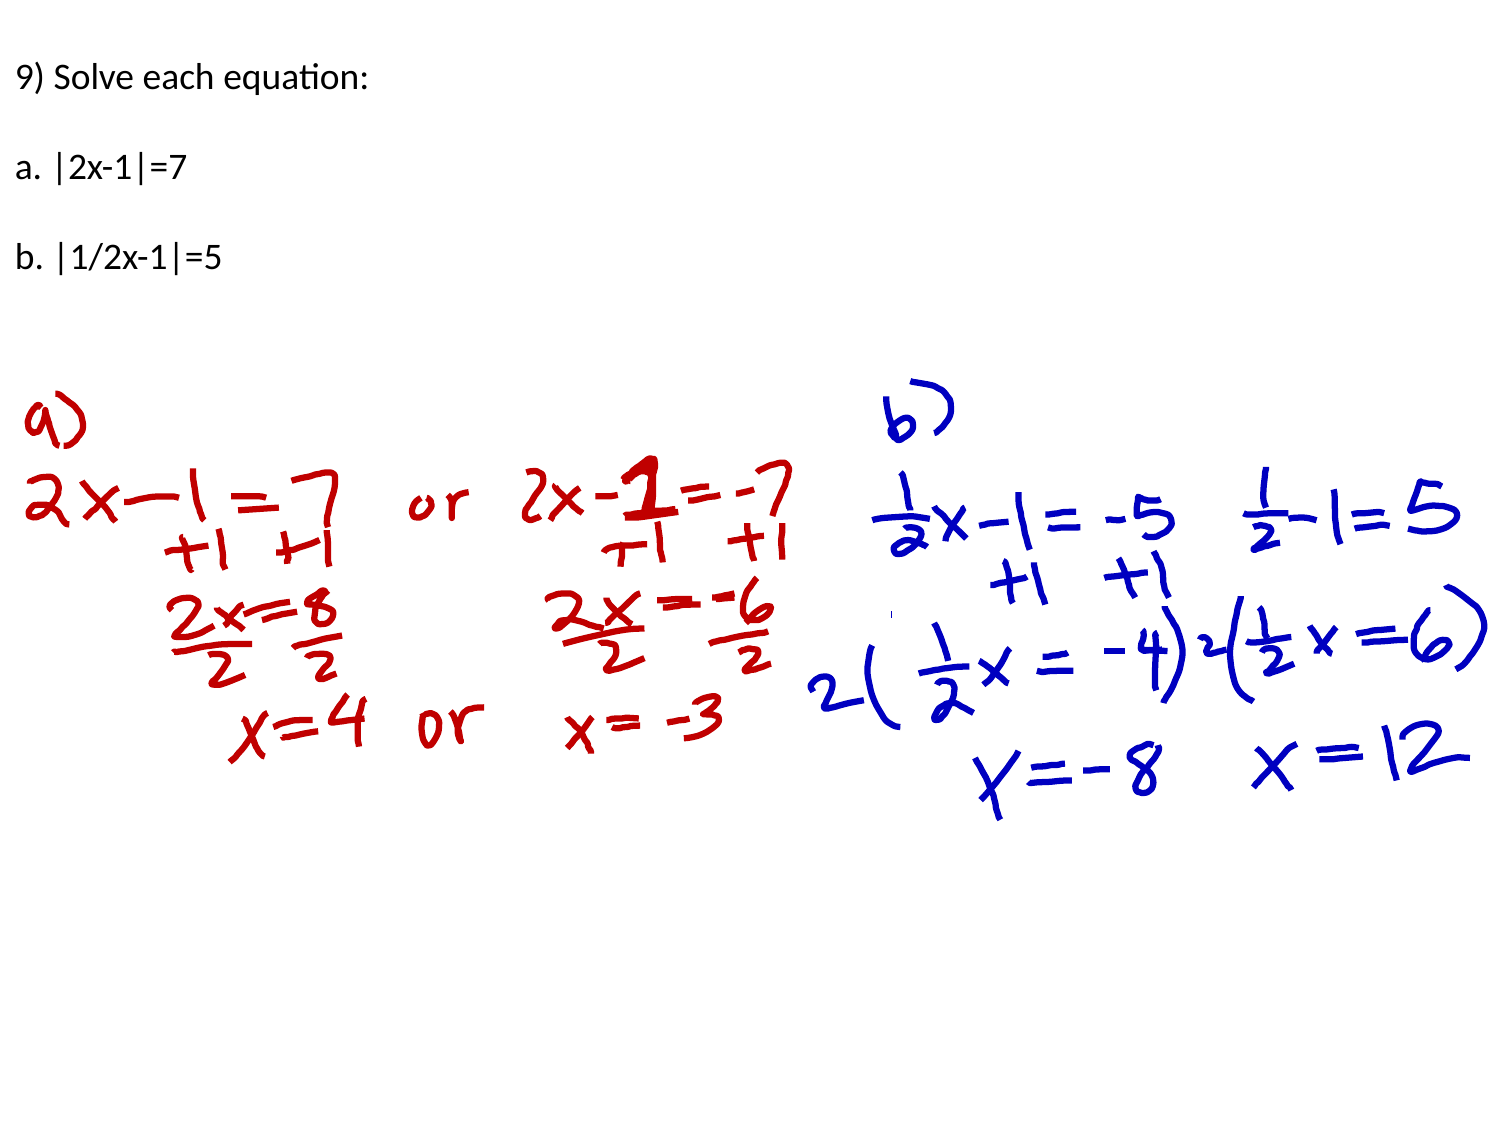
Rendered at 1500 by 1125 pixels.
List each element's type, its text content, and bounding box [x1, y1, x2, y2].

text_box [420, 712, 440, 747]
text_box [1002, 560, 1011, 580]
text_box [1445, 584, 1485, 670]
text_box [666, 717, 690, 724]
text_box [1154, 632, 1159, 648]
text_box [656, 521, 664, 563]
text_box [172, 643, 253, 653]
text_box [617, 612, 633, 625]
text_box [524, 470, 544, 521]
text_box [1332, 489, 1342, 545]
text_box [1243, 512, 1289, 516]
text_box [809, 675, 864, 710]
text_box [273, 719, 313, 728]
text_box [933, 505, 952, 525]
text_box [261, 610, 298, 621]
text_box [568, 499, 583, 514]
text_box [1252, 743, 1298, 788]
text_box [657, 598, 693, 602]
text_box [892, 526, 928, 555]
text_box [716, 596, 735, 600]
text_box [223, 603, 244, 627]
text_box [84, 487, 119, 520]
text_box [101, 503, 117, 523]
text_box [1323, 644, 1333, 655]
text_box [1083, 768, 1110, 772]
text_box [546, 592, 604, 630]
text_box [1117, 557, 1136, 599]
text_box [1045, 511, 1077, 516]
text_box [738, 647, 772, 673]
text_box [624, 511, 645, 516]
text_box [566, 716, 593, 749]
text_box [217, 528, 227, 570]
text_box [325, 530, 331, 567]
text_box [595, 494, 618, 498]
text_box [330, 694, 359, 724]
text_box [746, 523, 755, 562]
text_box [933, 679, 974, 721]
text_box [447, 491, 469, 519]
text_box [1008, 582, 1014, 604]
text_box [910, 380, 952, 434]
text_box [356, 698, 367, 747]
text_box [680, 485, 710, 492]
text_box [282, 531, 288, 549]
text_box [1401, 722, 1470, 773]
text_box [1031, 762, 1066, 769]
text_box [982, 647, 1011, 686]
text_box [605, 592, 641, 624]
text_box [1135, 495, 1173, 538]
text_box [653, 508, 676, 513]
text_box [276, 539, 320, 554]
text_box [1288, 516, 1317, 522]
text_box [164, 544, 209, 554]
text_box [1152, 550, 1170, 598]
text_box [1017, 492, 1031, 550]
text_box [885, 396, 914, 441]
text_box [549, 487, 581, 521]
text_box [230, 619, 245, 631]
text_box [626, 482, 638, 498]
text_box 9) Solve each equation: a. |2x-1|=7 b. |1/2x-1|=5 [0, 0, 750, 285]
text_box [55, 393, 84, 447]
text_box [712, 592, 735, 599]
text_box [1319, 755, 1364, 761]
text_box [866, 645, 901, 728]
text_box [1247, 636, 1292, 644]
text_box [1258, 606, 1269, 639]
text_box [181, 536, 187, 548]
text_box [1140, 629, 1155, 648]
text_box [1273, 767, 1293, 791]
text_box [1262, 466, 1267, 508]
text_box [411, 497, 433, 519]
text_box [990, 575, 1028, 586]
text_box [1047, 526, 1081, 530]
text_box [282, 730, 319, 739]
text_box [872, 515, 931, 521]
text_box [1255, 747, 1273, 766]
text_box [216, 607, 229, 620]
text_box [243, 601, 291, 616]
text_box [1140, 646, 1162, 652]
text_box [292, 634, 343, 649]
text_box [1162, 606, 1184, 704]
text_box [1154, 651, 1158, 691]
text_box [605, 597, 619, 612]
text_box [1158, 643, 1164, 652]
text_box [192, 468, 205, 521]
text_box [1229, 596, 1254, 703]
text_box [1252, 524, 1281, 551]
text_box [306, 653, 337, 680]
text_box [606, 716, 639, 721]
text_box [989, 790, 1001, 821]
text_box [124, 495, 180, 503]
text_box [1128, 743, 1160, 794]
text_box [1316, 746, 1359, 752]
text_box [996, 672, 1009, 685]
text_box [602, 543, 648, 553]
text_box [168, 596, 215, 638]
text_box [1199, 636, 1227, 655]
text_box [306, 589, 335, 625]
text_box [780, 523, 784, 560]
text_box [1383, 725, 1398, 781]
text_box [974, 757, 991, 790]
text_box [1126, 571, 1148, 576]
text_box [1027, 779, 1072, 784]
text_box [1261, 647, 1295, 675]
text_box [708, 630, 769, 645]
text_box [285, 552, 290, 564]
text_box [185, 550, 193, 571]
text_box [978, 520, 1009, 527]
text_box [624, 511, 679, 519]
text_box [251, 736, 266, 758]
text_box [238, 506, 279, 512]
text_box [756, 461, 790, 517]
text_box [598, 641, 645, 672]
text_box [611, 724, 641, 730]
text_box [1361, 639, 1409, 644]
text_box [291, 471, 336, 528]
text_box [229, 712, 268, 763]
text_box [727, 537, 748, 543]
text_box [751, 535, 765, 539]
text_box [899, 471, 912, 511]
text_box [1308, 625, 1323, 644]
text_box [978, 660, 994, 671]
text_box [735, 488, 755, 495]
text_box [1354, 523, 1390, 530]
text_box [554, 484, 568, 499]
text_box [933, 622, 949, 662]
text_box [27, 404, 60, 447]
text_box [688, 494, 721, 502]
text_box [1355, 627, 1396, 635]
text_box [1407, 480, 1458, 533]
text_box [231, 495, 267, 499]
text_box [1033, 562, 1047, 605]
text_box [1351, 511, 1385, 516]
text_box [81, 480, 101, 502]
text_box [683, 695, 720, 740]
text_box [1104, 574, 1124, 579]
text_box [208, 653, 246, 686]
text_box [918, 665, 970, 675]
text_box [449, 706, 485, 742]
text_box [1412, 609, 1451, 662]
text_box [619, 550, 623, 567]
text_box [742, 577, 772, 624]
text_box [579, 733, 592, 754]
text_box [1042, 651, 1069, 658]
text_box [624, 457, 656, 515]
text_box [944, 506, 966, 542]
text_box [662, 603, 701, 609]
text_box [566, 716, 581, 734]
text_box [27, 475, 70, 526]
text_box [562, 627, 645, 645]
text_box [1315, 626, 1337, 654]
text_box [242, 717, 252, 734]
text_box [980, 750, 1020, 801]
